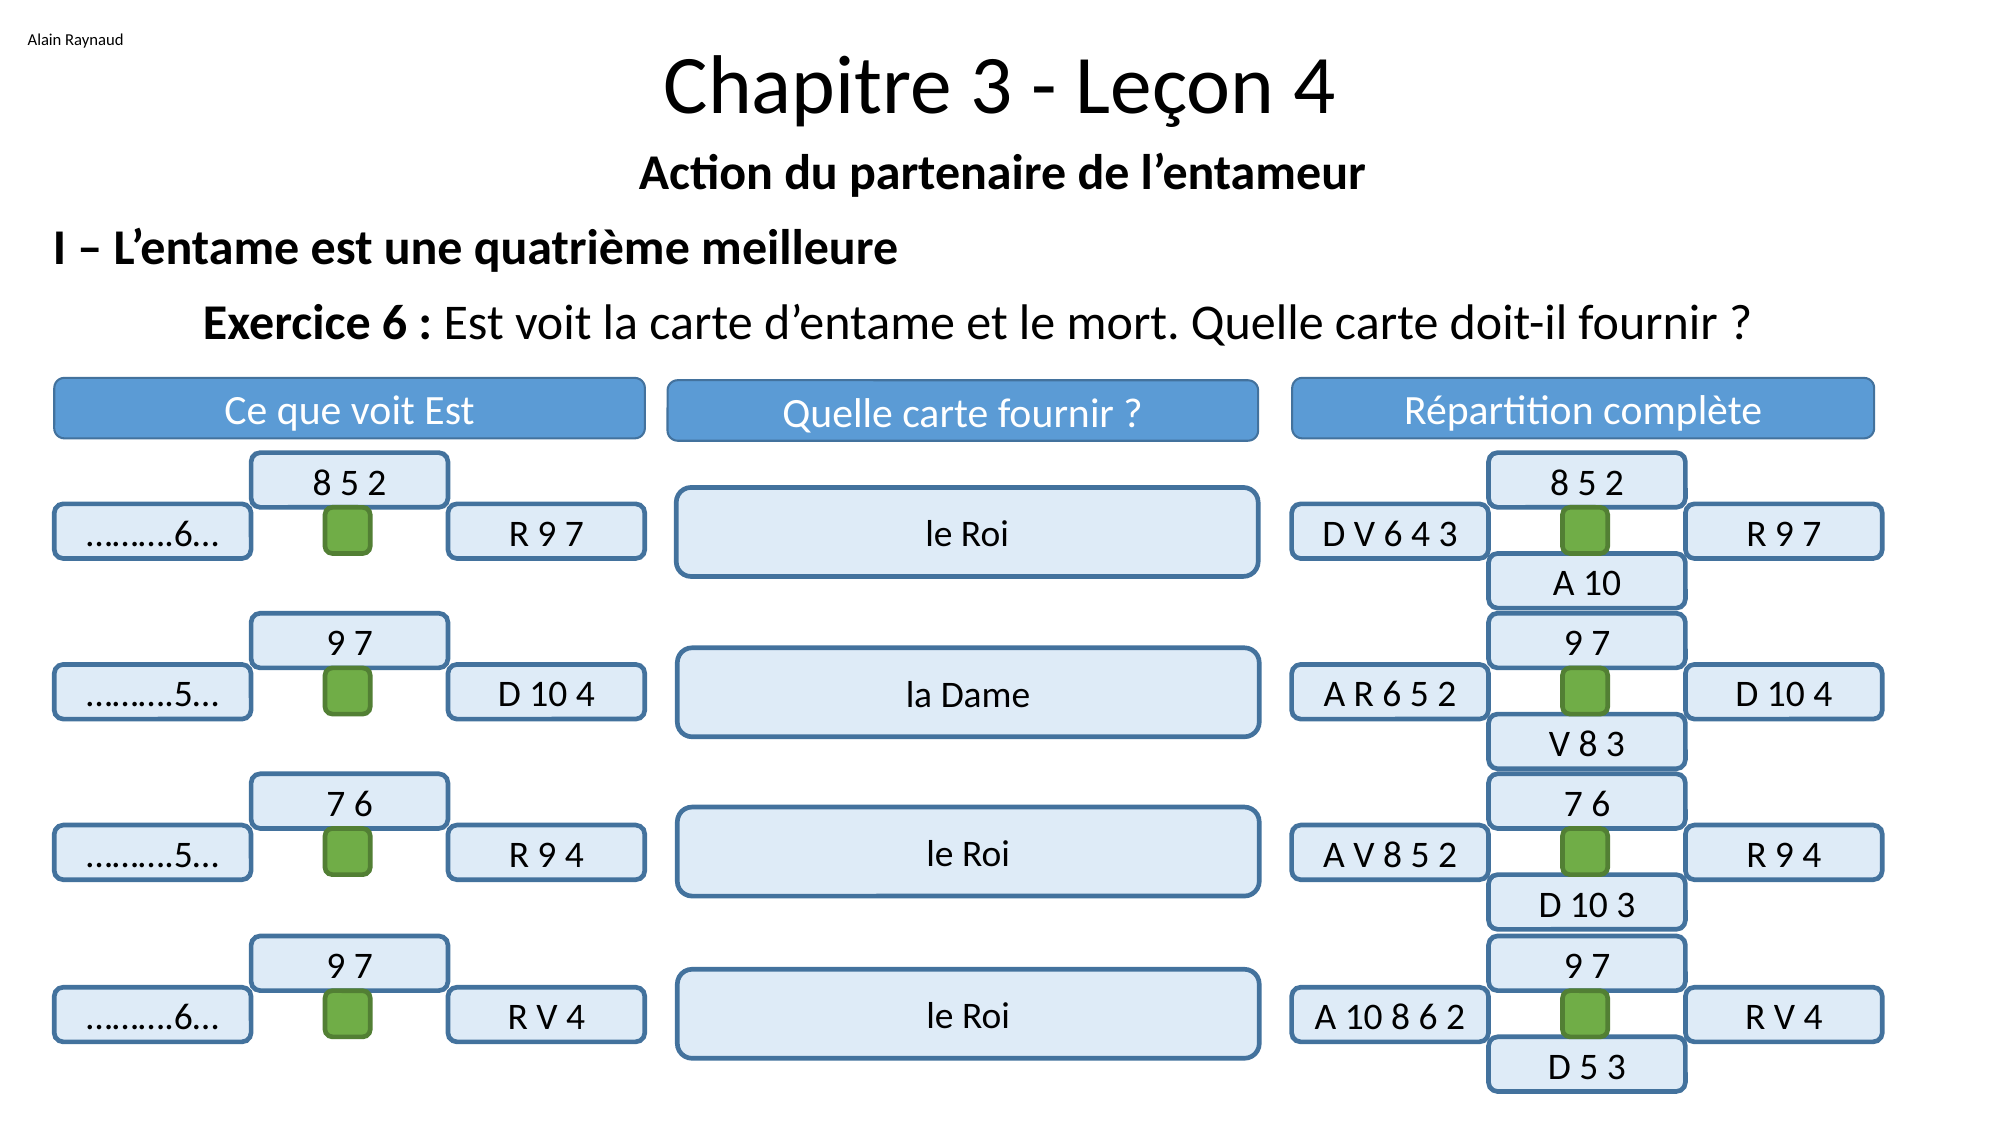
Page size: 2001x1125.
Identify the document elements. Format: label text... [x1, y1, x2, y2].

text_box D 5 3 [1487, 1035, 1687, 1093]
text_box R V 4 [1684, 986, 1884, 1043]
text_box 9 7 [1487, 612, 1687, 669]
text_box [323, 666, 372, 716]
text_box 9 7 [1487, 934, 1687, 992]
text_box V 8 3 [1487, 713, 1687, 770]
text_box Alain Raynaud [12, 21, 147, 57]
text_box le Roi [675, 486, 1260, 578]
text_box [323, 827, 372, 876]
text_box [323, 989, 372, 1038]
text_box ……….5… [53, 824, 253, 881]
text_box D 10 4 [446, 663, 646, 721]
text_box [1561, 827, 1609, 876]
text_box le Roi [676, 806, 1261, 898]
text_box [1561, 666, 1609, 716]
text_box 8 5 2 [250, 451, 450, 509]
text_box ……….5… [53, 663, 253, 721]
text_box R 9 7 [1684, 502, 1884, 560]
text_box R V 4 [446, 986, 646, 1043]
text_box 9 7 [250, 612, 450, 669]
text_box [1561, 989, 1609, 1038]
text_box A 10 8 6 2 [1290, 986, 1490, 1043]
text_box ……….6… [53, 502, 253, 560]
text_box A 10 [1487, 552, 1687, 610]
text_box 7 6 [1487, 772, 1687, 830]
text_box la Dame [676, 646, 1261, 738]
text_box R 9 4 [446, 824, 646, 881]
text_box A R 6 5 2 [1290, 663, 1490, 721]
text_box Quelle carte fournir ? [666, 379, 1260, 442]
text_box 8 5 2 [1487, 451, 1687, 509]
text_box D V 6 4 3 [1290, 502, 1490, 560]
text_box [1561, 506, 1609, 555]
text_box [323, 506, 372, 555]
text_box D 10 4 [1684, 663, 1884, 721]
text_box Ce que voit Est [53, 376, 646, 440]
text_box ……….6… [53, 986, 253, 1043]
text_box Répartition complète [1291, 376, 1876, 440]
title Chapitre 3 - Leçon 4 [249, 38, 1750, 139]
text_box R 9 4 [1684, 824, 1884, 881]
text_box 7 6 [250, 772, 450, 830]
text_box R 9 7 [446, 502, 646, 560]
text_box A V 8 5 2 [1290, 824, 1490, 881]
text_box le Roi [676, 968, 1261, 1060]
text_box D 10 3 [1487, 873, 1687, 931]
subtitle Action du partenaire de l’entameur I – L’entame est une quatrième meilleure Exercice 6 : Est voit la carte d’entame et le mort. Quelle carte doit-il fournir ? [37, 139, 1968, 1088]
text_box 9 7 [250, 934, 450, 992]
